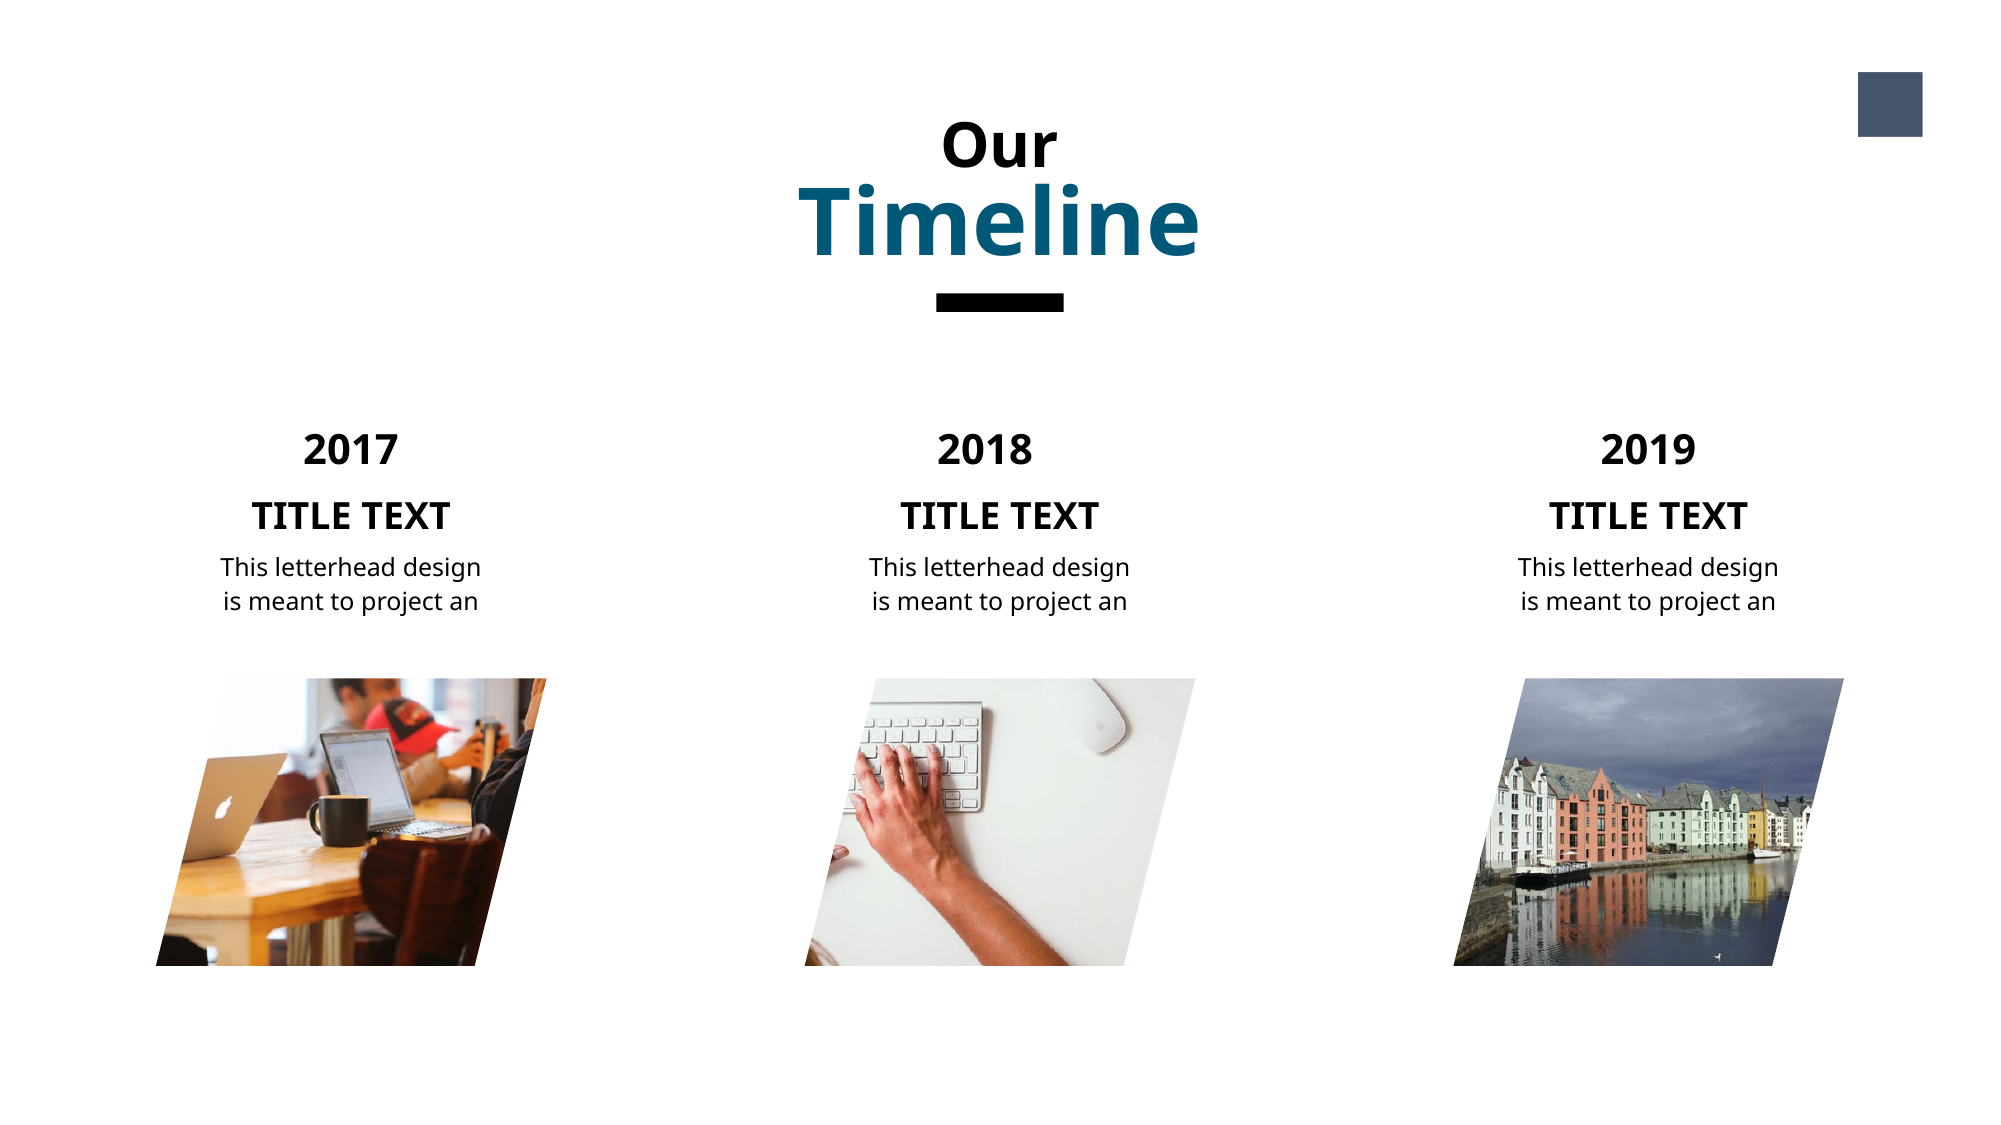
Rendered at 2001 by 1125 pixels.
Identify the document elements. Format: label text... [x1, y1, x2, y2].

picture [1453, 678, 1845, 966]
text_box TITLE TEXT [844, 484, 1155, 545]
text_box 2019 [1547, 415, 1750, 481]
picture [804, 678, 1196, 966]
text_box 2018 [884, 415, 1086, 481]
text_box 2017 [250, 415, 453, 481]
text_box This letterhead design is meant to project an [212, 547, 491, 617]
text_box This letterhead design is meant to project an [860, 547, 1140, 617]
text_box Our Timeline [783, 78, 1217, 282]
text_box [1857, 71, 1924, 78]
slide_number 16 [1854, 78, 1927, 130]
text_box TITLE TEXT [196, 484, 507, 545]
text_box [935, 292, 1065, 313]
text_box TITLE TEXT [1515, 484, 1783, 545]
text_box This letterhead design is meant to project an [1509, 547, 1788, 617]
text_box [1857, 130, 1924, 138]
picture [155, 678, 547, 966]
